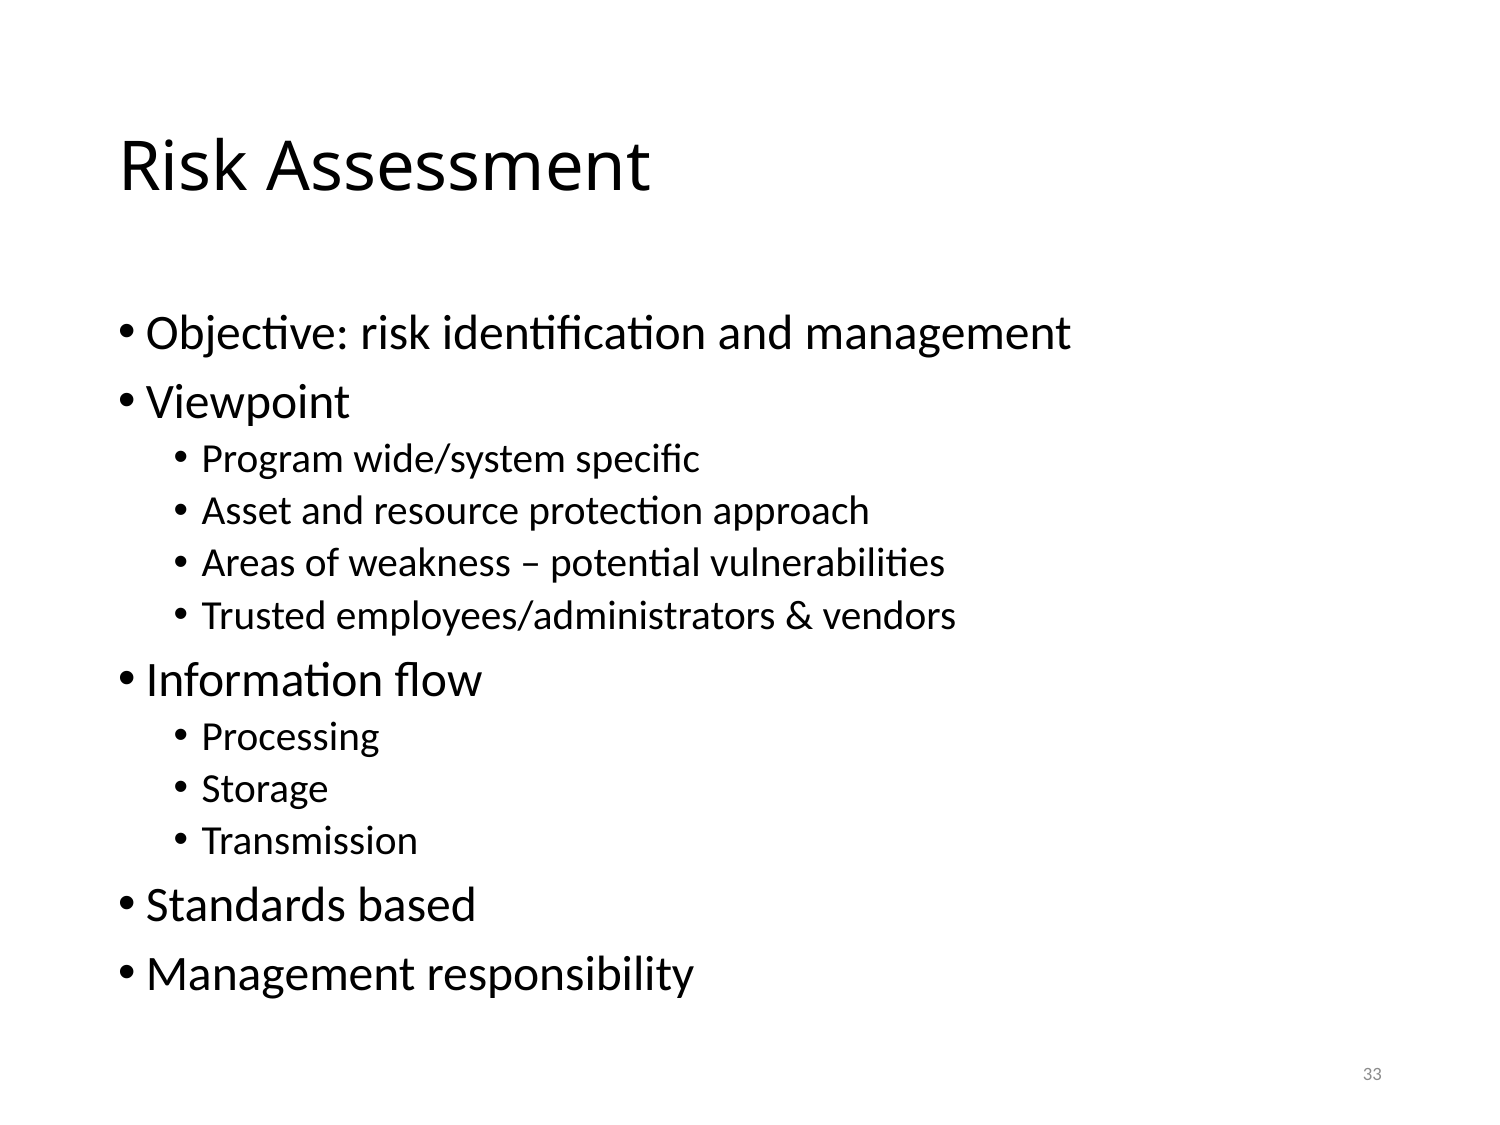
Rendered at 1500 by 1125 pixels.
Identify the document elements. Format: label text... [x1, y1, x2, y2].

title Risk Assessment [103, 59, 1397, 278]
list Objective: risk identification and management Viewpoint Program wide/system specific Asset and resource protection approach Areas of weakness – potential vulnerabilities Trusted employees/administrators & vendors Information flow Processing Storage Transmission Standards based Management responsibility [103, 299, 1397, 1014]
slide_number 33 [1059, 1042, 1397, 1103]
